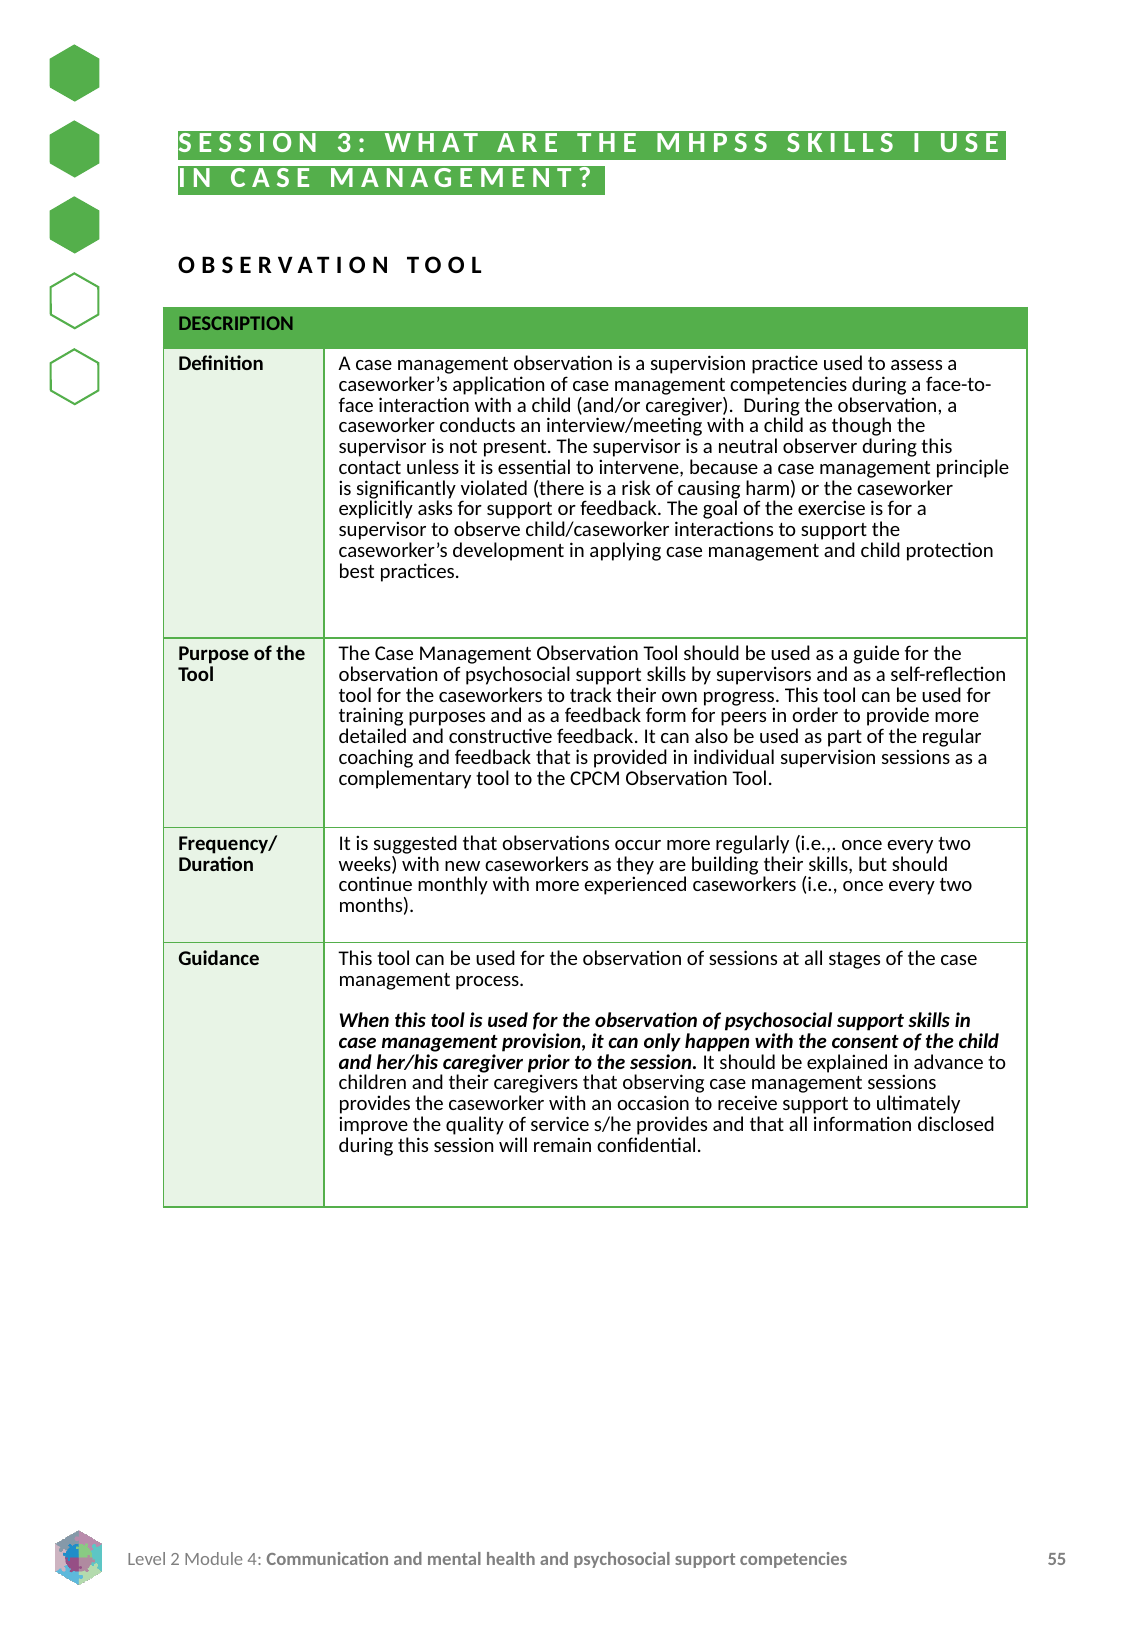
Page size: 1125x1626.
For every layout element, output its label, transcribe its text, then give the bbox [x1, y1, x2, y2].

table_header DESCRIPTION [164, 309, 1026, 347]
table_cell Guidance [164, 943, 323, 1206]
text_box SESSION 3: WHAT ARE THE MHPSS SKILLS I USE IN CASE MANAGEMENT? [163, 116, 1021, 202]
text_box OBSERVATION TOOL [163, 240, 1027, 286]
table_cell Purpose of the Tool [164, 639, 323, 827]
table_cell Definition [164, 349, 323, 637]
table_cell A case management observation is a supervision practice used to assess a caseworker’s application of case management competencies during a face-to-face interaction with a child (and/or caregiver). During the observation, a caseworker conducts an interview/meeting with a child as though the supervisor is not present. The supervisor is a neutral observer during this contact unless it is essential to intervene, because a case management principle is significantly violated (there is a risk of causing harm) or the caseworker explicitly asks for support or feedback. The goal of the exercise is for a supervisor to observe child/caseworker interactions to support the caseworker’s development in applying case management and child protection best practices. [325, 349, 1026, 637]
table_cell It is suggested that observations occur more regularly (i.e.,. once every two weeks) with new caseworkers as they are building their skills, but should continue monthly with more experienced caseworkers (i.e., once every two months). [325, 828, 1026, 942]
text_box [49, 120, 100, 178]
picture [55, 1530, 102, 1585]
text_box [49, 44, 100, 102]
table_cell Frequency/ Duration [164, 828, 323, 942]
text_box [49, 196, 100, 254]
table_cell The Case Management Observation Tool should be used as a guide for the observation of psychosocial support skills by supervisors and as a self-reflection tool for the caseworkers to track their own progress. This tool can be used for training purposes and as a feedback form for peers in order to provide more detailed and constructive feedback. It can also be used as part of the regular coaching and feedback that is provided in individual supervision sessions as a complementary tool to the CPCM Observation Tool. [325, 639, 1026, 827]
text_box [49, 348, 100, 406]
text_box [49, 272, 100, 330]
table_cell This tool can be used for the observation of sessions at all stages of the case management process. When this tool is used for the observation of psychosocial support skills in case management provision, it can only happen with the consent of the child and her/his caregiver prior to the session. It should be explained in advance to children and their caregivers that observing case management sessions provides the caseworker with an occasion to receive support to ultimately improve the quality of service s/he provides and that all information disclosed during this session will remain confidential. [325, 943, 1026, 1206]
